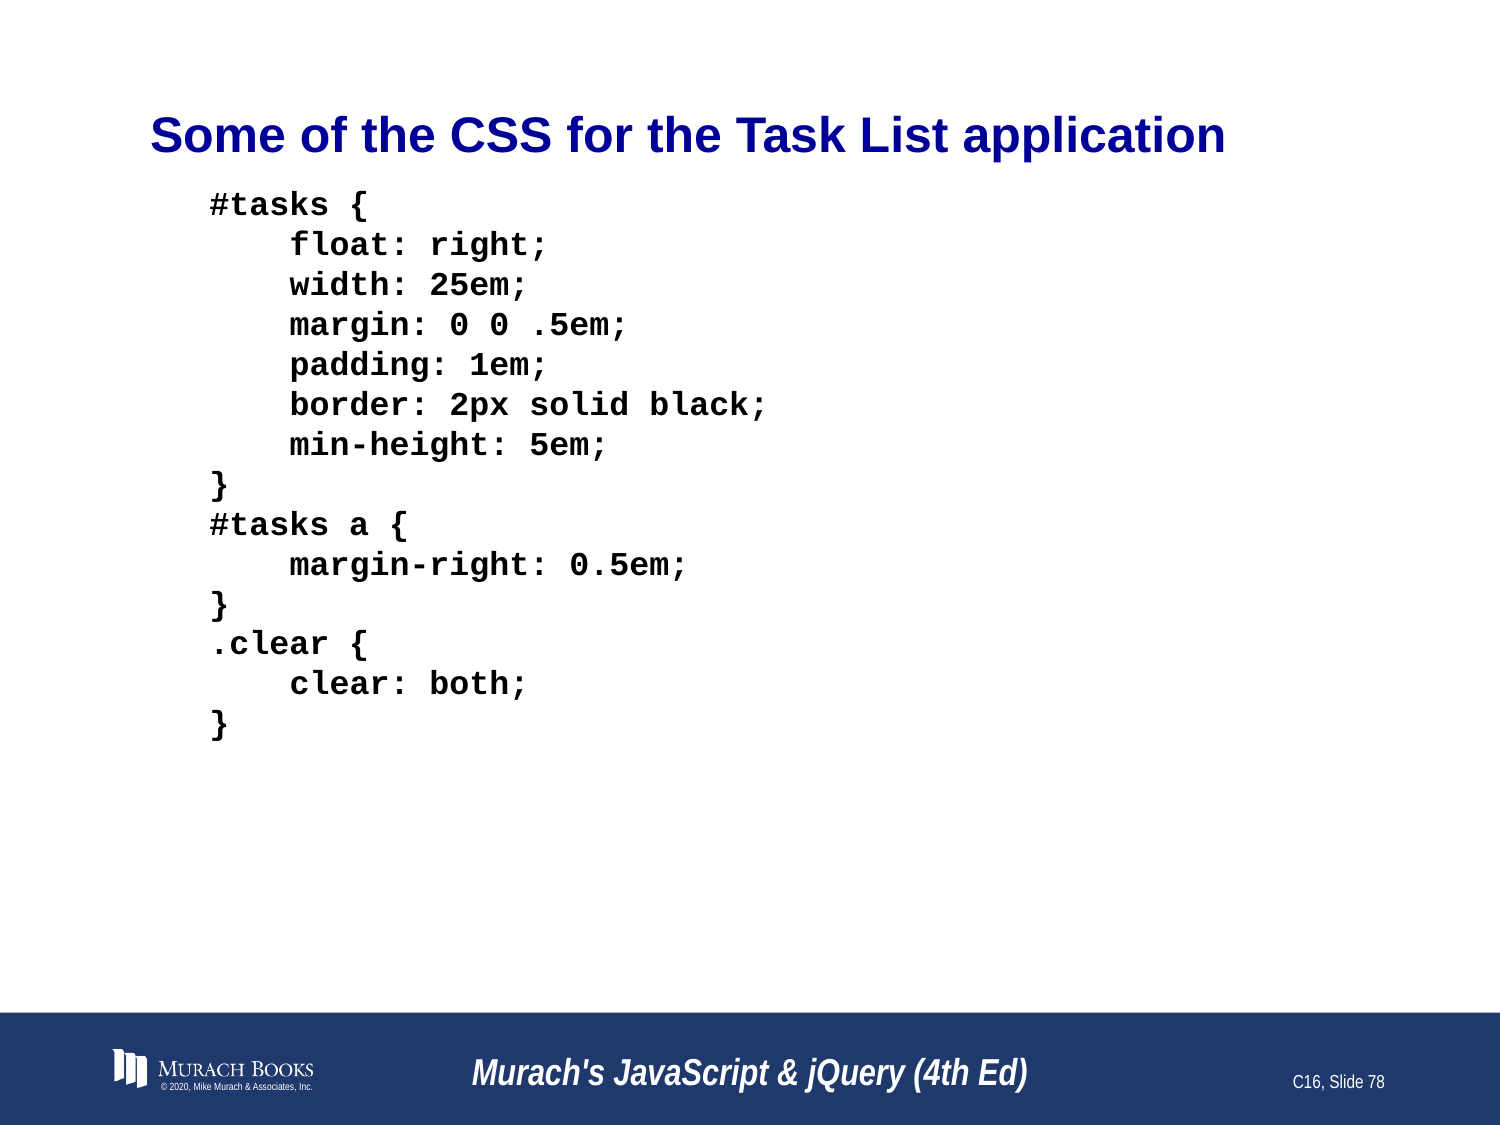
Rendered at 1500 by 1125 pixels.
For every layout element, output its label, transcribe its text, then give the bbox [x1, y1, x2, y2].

list #tasks { float: right; width: 25em; margin: 0 0 .5em; padding: 1em; border: 2px solid black; min-height: 5em; } #tasks a { margin-right: 0.5em; } .clear { clear: both; } [137, 174, 1350, 975]
slide_number Murach's JavaScript & jQuery (4th Ed) [463, 1025, 1050, 1100]
slide_number C16, Slide 78 [1087, 1025, 1400, 1100]
title Some of the CSS for the Task List application [150, 102, 1350, 164]
footer © 2020, Mike Murach & Associates, Inc. [12, 1025, 463, 1100]
